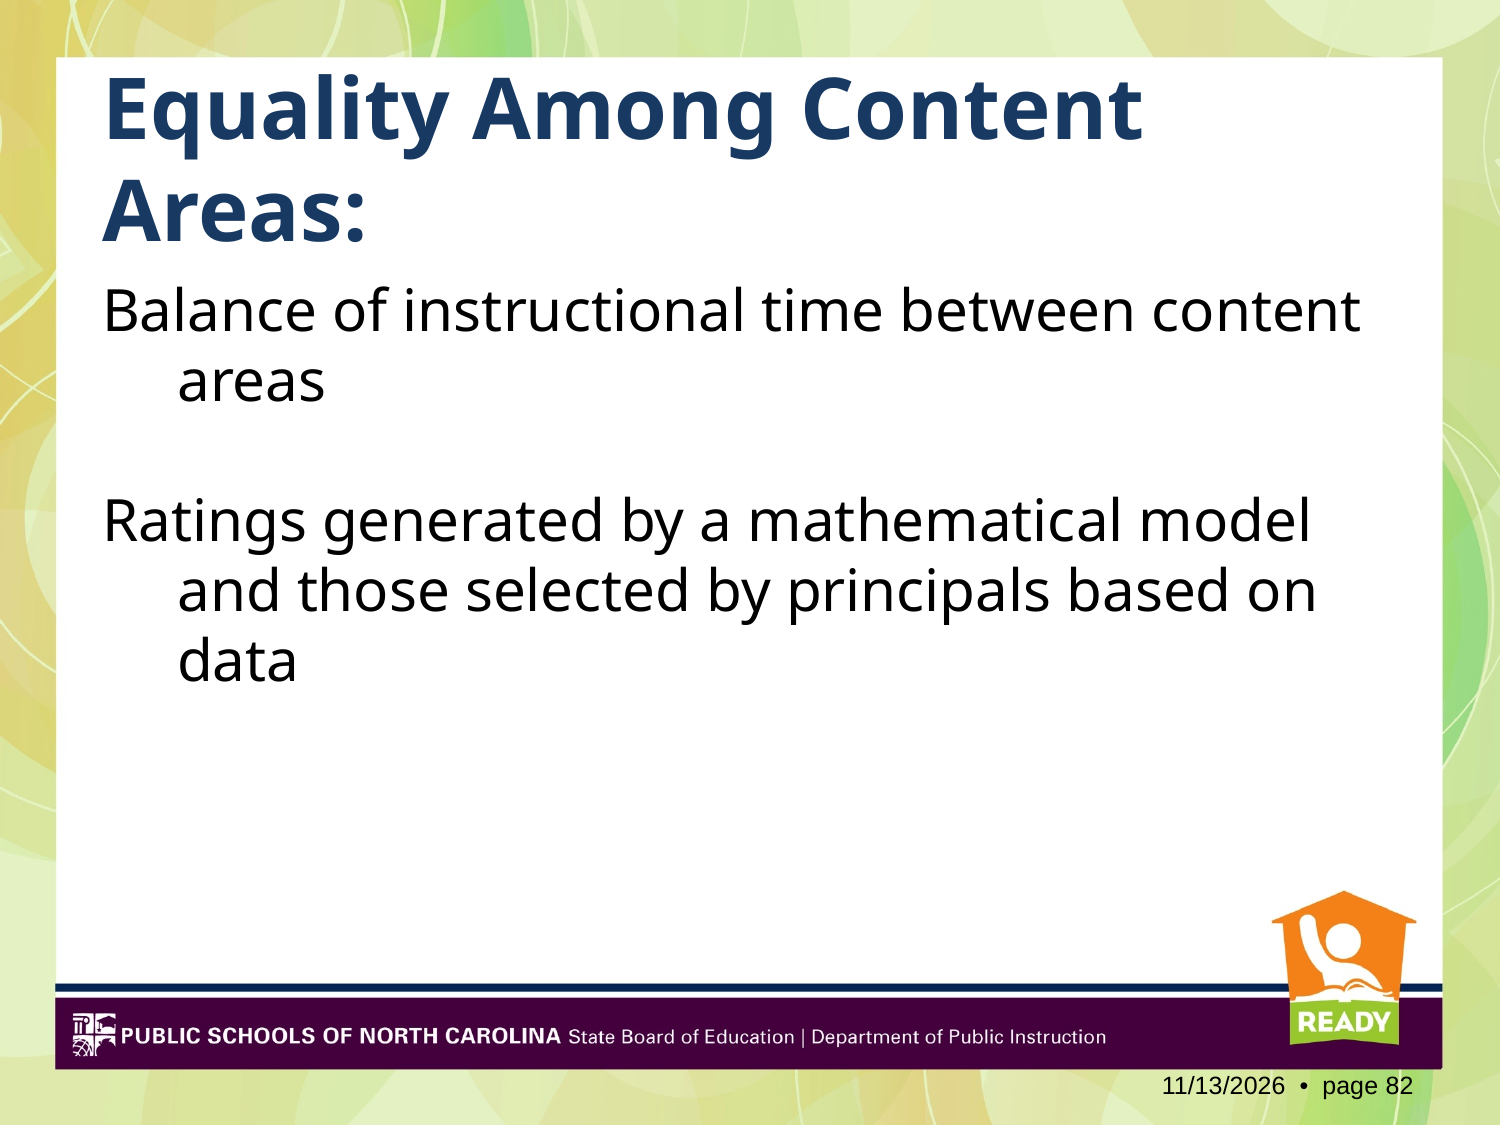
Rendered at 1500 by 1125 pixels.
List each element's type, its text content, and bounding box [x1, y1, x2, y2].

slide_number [1147, 1062, 1460, 1122]
text_box Balance of instructional time between content areas Ratings generated by a mathematical model and those selected by principals based on data [87, 265, 1413, 801]
title Equality Among Content Areas: [87, 87, 1413, 225]
picture [0, 0, 1500, 1125]
